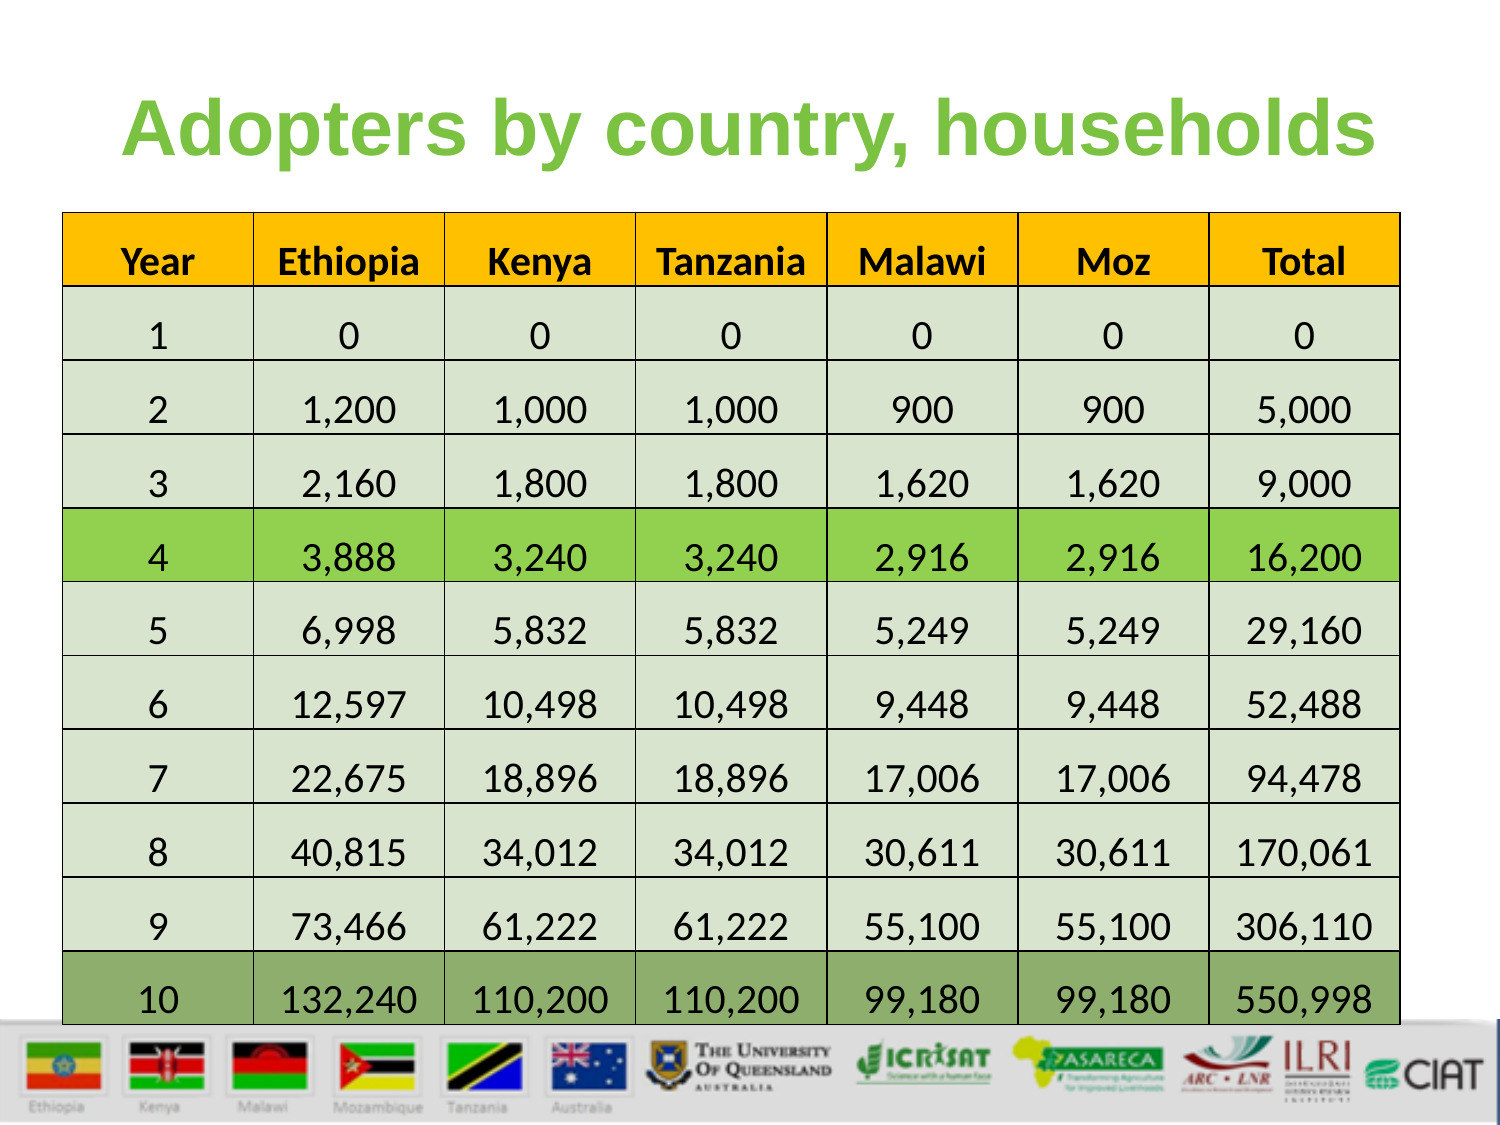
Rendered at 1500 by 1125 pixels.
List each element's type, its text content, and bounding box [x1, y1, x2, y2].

table_cell 55,100 [828, 878, 1017, 950]
table_header Moz [1019, 213, 1208, 285]
table_cell 5,249 [1019, 582, 1208, 655]
table_cell 2,160 [254, 435, 444, 507]
table_cell 99,180 [828, 952, 1017, 1024]
table_cell 30,611 [828, 804, 1017, 876]
table_cell 10,498 [445, 656, 635, 728]
table_cell 3,888 [254, 509, 444, 581]
table_cell 3,240 [445, 509, 635, 581]
table_cell 52,488 [1210, 656, 1399, 728]
table_cell 73,466 [254, 878, 444, 950]
table_cell 110,200 [636, 952, 826, 1024]
table_cell 40,815 [254, 804, 444, 876]
table_cell 1,000 [445, 361, 635, 433]
table_cell 34,012 [445, 804, 635, 876]
table_cell 7 [63, 730, 253, 802]
table_header Year [63, 213, 253, 285]
table_cell 0 [445, 287, 635, 359]
table_cell 4 [63, 509, 253, 581]
table_cell 550,998 [1210, 952, 1399, 1024]
table_header Ethiopia [254, 213, 444, 285]
table_cell 2 [63, 361, 253, 433]
table_cell 1,620 [828, 435, 1017, 507]
table_cell 2,916 [828, 509, 1017, 581]
table_cell 18,896 [636, 730, 826, 802]
table_cell 9,448 [828, 656, 1017, 728]
table_header Kenya [445, 213, 635, 285]
table_header Malawi [828, 213, 1017, 285]
table_cell 3,240 [636, 509, 826, 581]
table_cell 110,200 [445, 952, 635, 1024]
table_cell 17,006 [828, 730, 1017, 802]
table_cell 1,200 [254, 361, 444, 433]
table_cell 5,832 [636, 582, 826, 655]
table_cell 94,478 [1210, 730, 1399, 802]
table_cell 22,675 [254, 730, 444, 802]
table_cell 55,100 [1019, 878, 1208, 950]
table_cell 9,448 [1019, 656, 1208, 728]
table_cell 0 [1210, 287, 1399, 359]
table_cell 29,160 [1210, 582, 1399, 655]
table_cell 10 [63, 952, 253, 1024]
table_cell 8 [63, 804, 253, 876]
table_header Total [1210, 213, 1399, 285]
table_cell 3 [63, 435, 253, 507]
table_cell 1,000 [636, 361, 826, 433]
table_cell 0 [254, 287, 444, 359]
table_cell 0 [828, 287, 1017, 359]
table_cell 5 [63, 582, 253, 655]
table_cell 1,800 [636, 435, 826, 507]
table_cell 1,800 [445, 435, 635, 507]
table_cell 99,180 [1019, 952, 1208, 1024]
picture [0, 996, 1500, 1125]
table_cell 132,240 [254, 952, 444, 1024]
table_cell 34,012 [636, 804, 826, 876]
table_cell 2,916 [1019, 509, 1208, 581]
table_cell 5,832 [445, 582, 635, 655]
table_cell 900 [828, 361, 1017, 433]
table_cell 30,611 [1019, 804, 1208, 876]
table_cell 6 [63, 656, 253, 728]
table_cell 12,597 [254, 656, 444, 728]
table_cell 170,061 [1210, 804, 1399, 876]
table_cell 306,110 [1210, 878, 1399, 950]
table_cell 5,000 [1210, 361, 1399, 433]
table_cell 61,222 [636, 878, 826, 950]
table_cell 9,000 [1210, 435, 1399, 507]
table_cell 18,896 [445, 730, 635, 802]
table_header Tanzania [636, 213, 826, 285]
table_cell 900 [1019, 361, 1208, 433]
table_cell 17,006 [1019, 730, 1208, 802]
title Adopters by country, households [75, 68, 1425, 194]
table_cell 10,498 [636, 656, 826, 728]
table_cell 1,620 [1019, 435, 1208, 507]
table_cell 6,998 [254, 582, 444, 655]
table_cell 0 [1019, 287, 1208, 359]
table_cell 61,222 [445, 878, 635, 950]
table_cell 9 [63, 878, 253, 950]
table_cell 5,249 [828, 582, 1017, 655]
table_cell 16,200 [1210, 509, 1399, 581]
table_cell 0 [636, 287, 826, 359]
table_cell 1 [63, 287, 253, 359]
